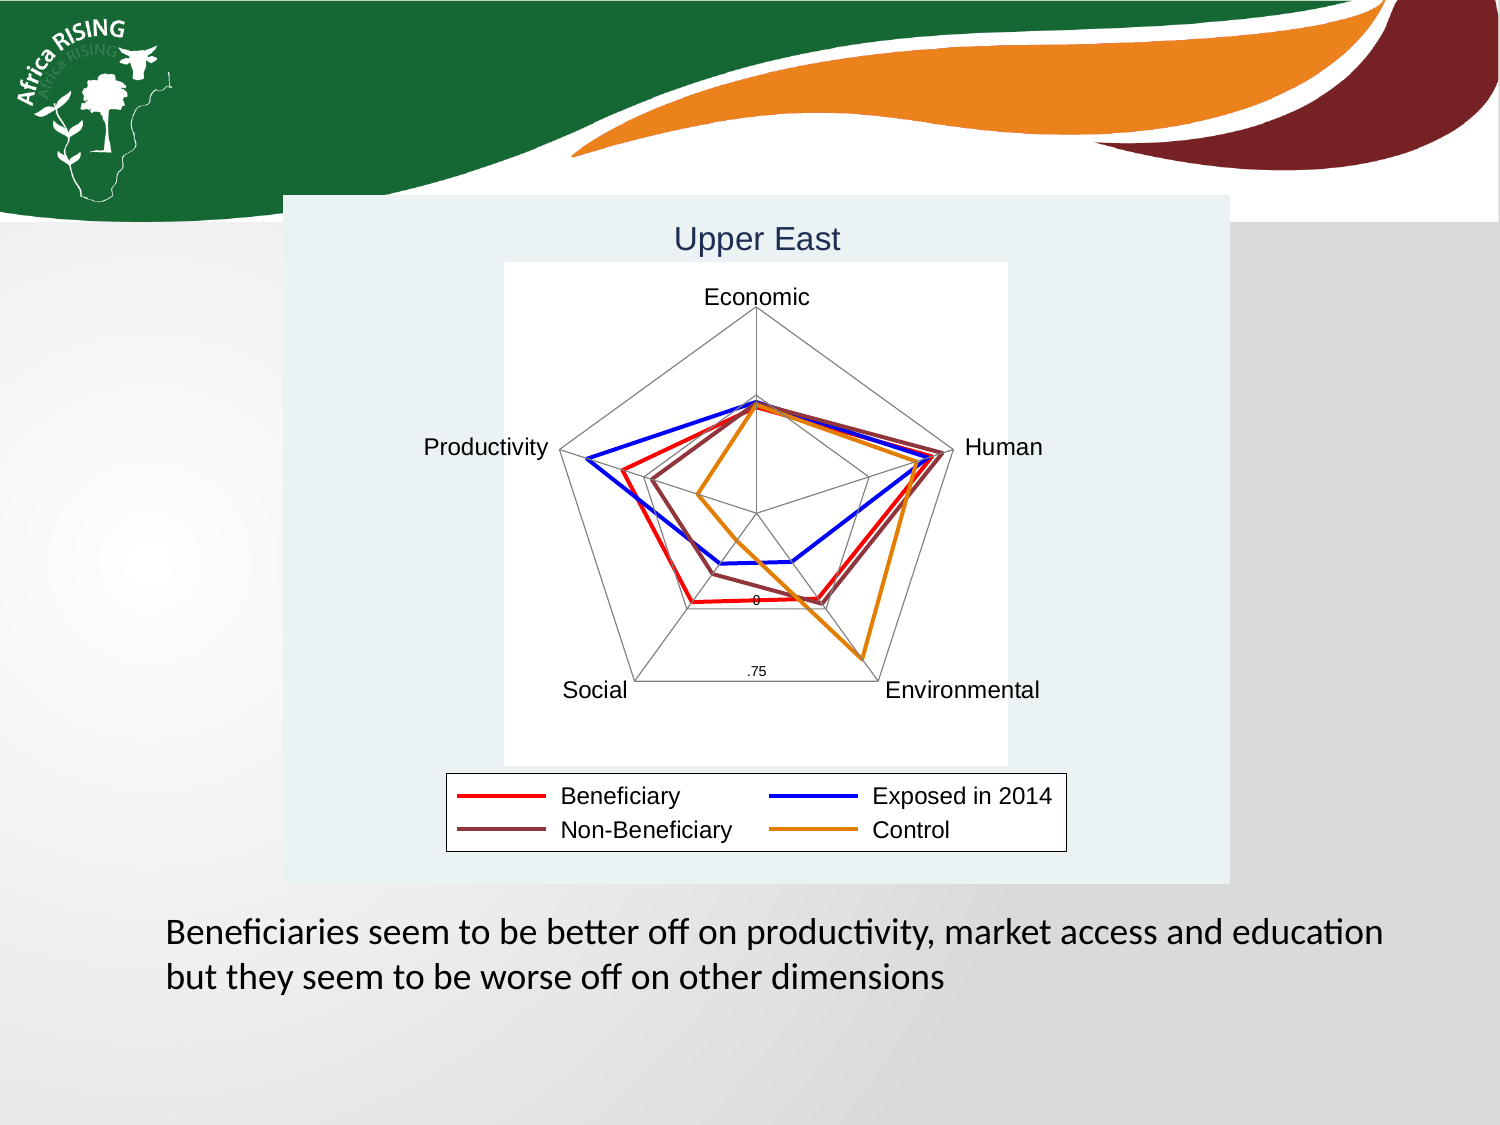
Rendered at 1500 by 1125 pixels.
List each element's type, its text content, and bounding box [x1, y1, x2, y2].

text_box Beneficiaries seem to be better off on productivity, market access and education but they seem to be worse off on other dimensions [150, 899, 1414, 1005]
picture [0, 0, 1499, 893]
